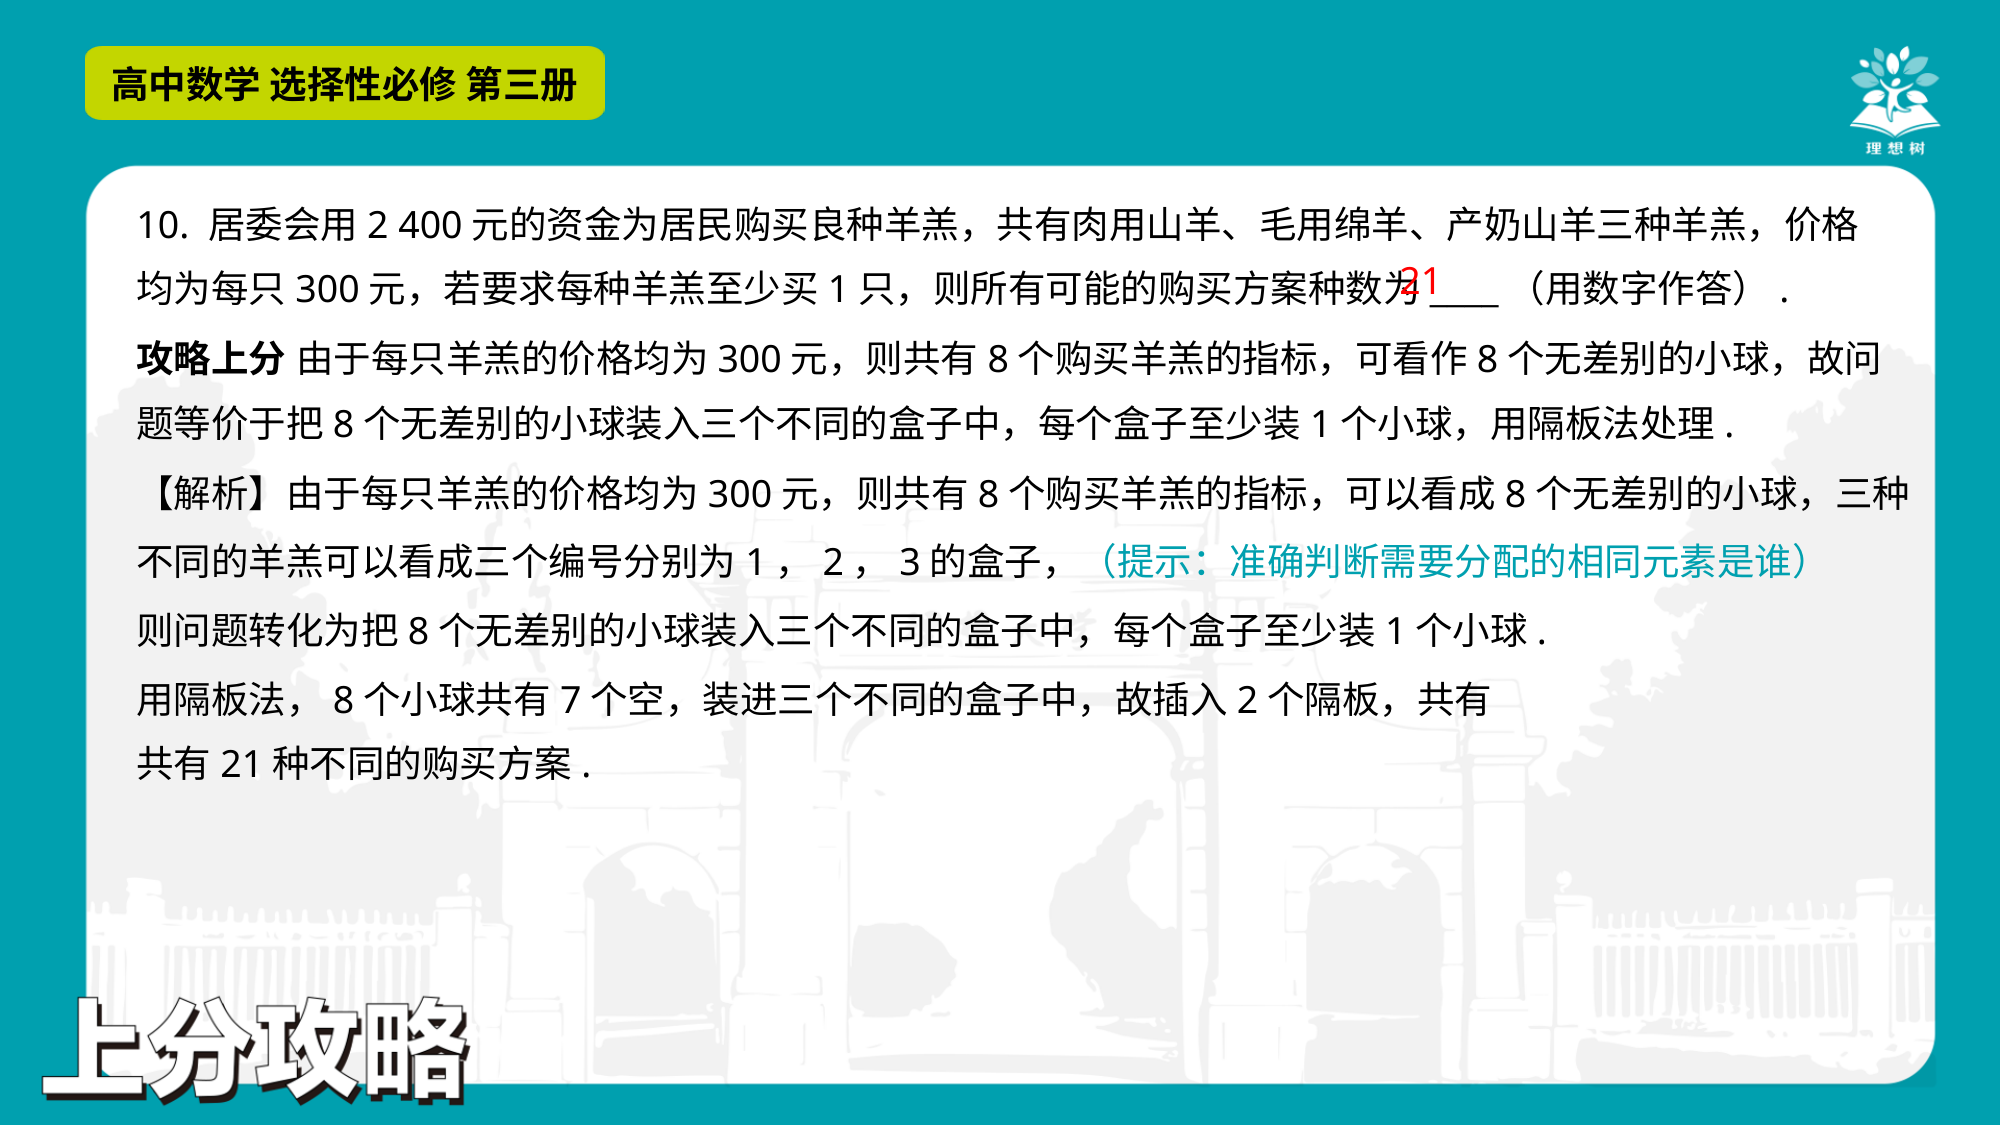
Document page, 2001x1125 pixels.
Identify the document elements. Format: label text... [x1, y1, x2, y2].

text_box 21 [1385, 237, 1457, 296]
text_box 10. 居委会用2 400元的资金为居民购买良种羊羔，共有肉用山羊、毛用绵羊、产奶山羊三种羊羔，价格 均为每只300元，若要求每种羊羔至少买1只，则所有可能的购买方案种数为____（用数字作答）. [136, 177, 1865, 304]
picture [0, 0, 2000, 1125]
text_box 攻略上分 由于每只羊羔的价格均为300元，则共有8个购买羊羔的指标，可看作8个无差别的小球，故问 题等价于把8个无差别的小球装入三个不同的盒子中，每个盒子至少装1个小球，用隔板法处理. [136, 311, 1865, 438]
